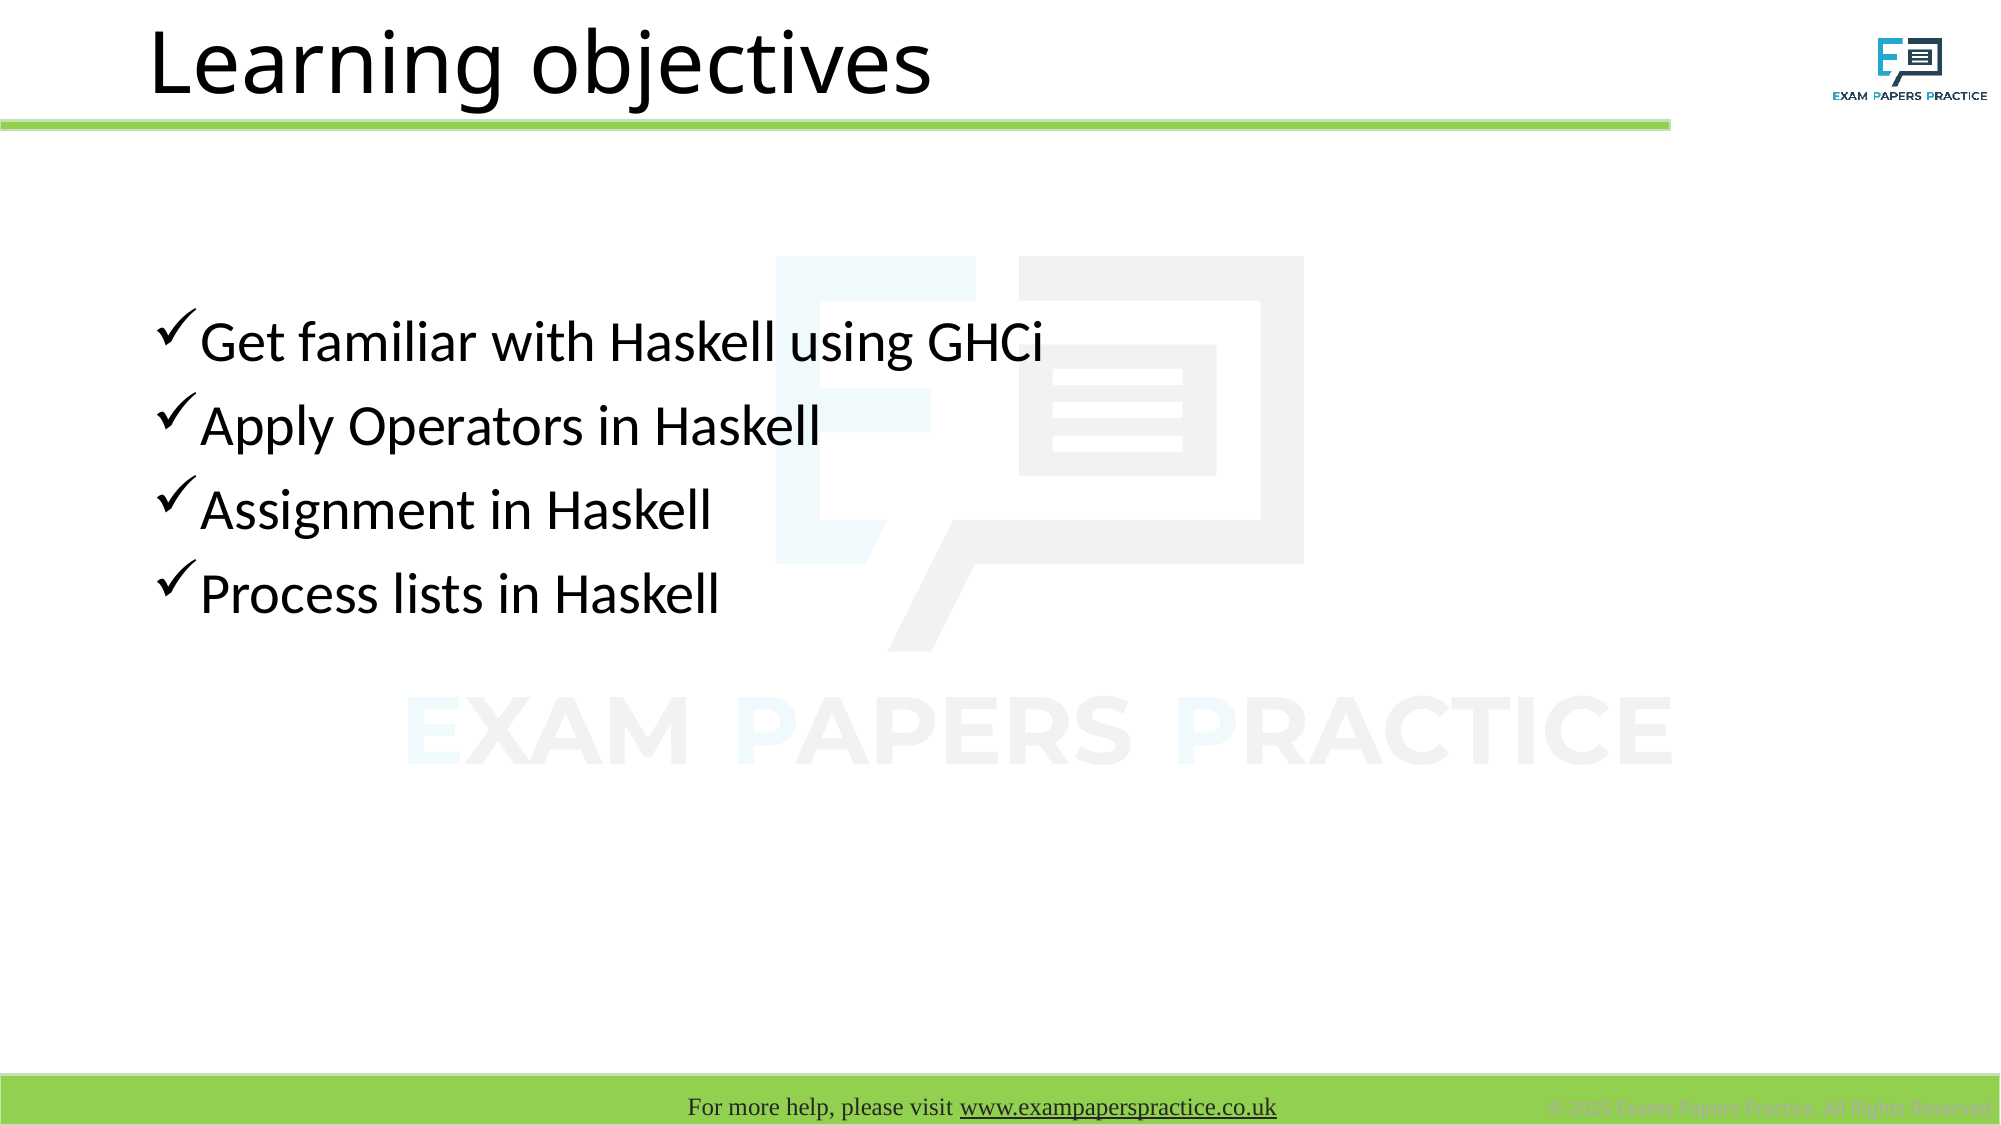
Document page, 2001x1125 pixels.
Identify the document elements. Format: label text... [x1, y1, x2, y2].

list Get familiar with Haskell using GHCi Apply Operators in Haskell Assignment in Haskell Process lists in Haskell [137, 304, 1863, 1018]
title Learning objectives [132, 11, 1858, 121]
